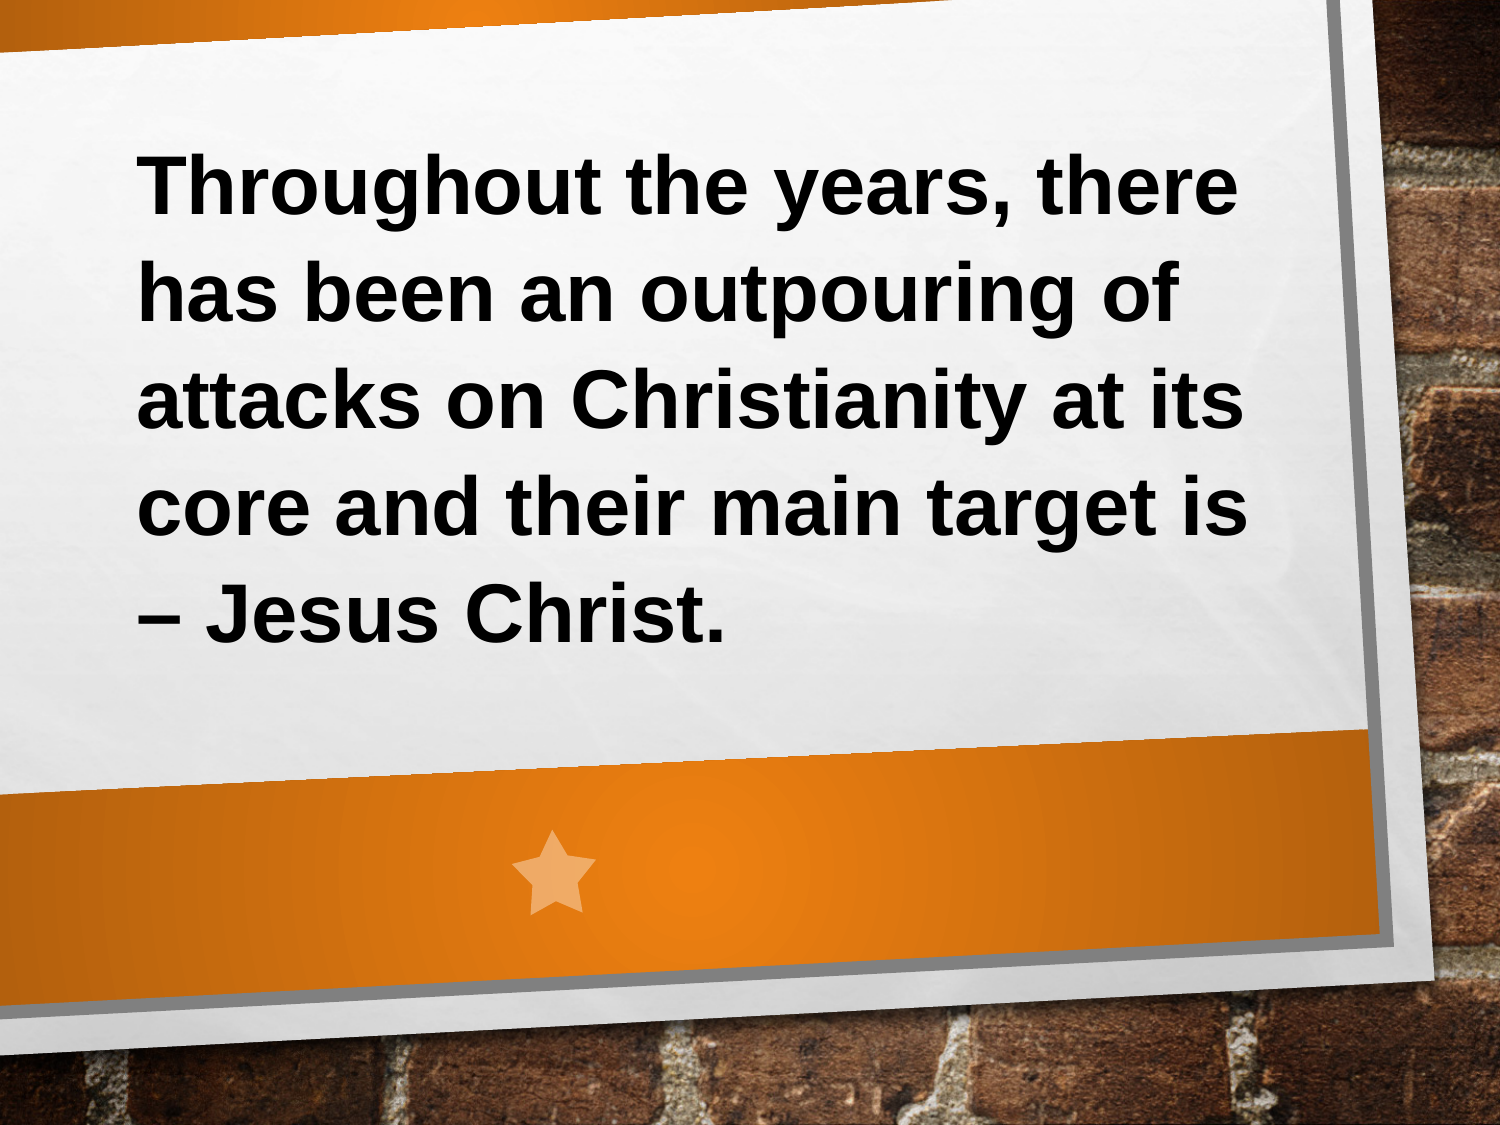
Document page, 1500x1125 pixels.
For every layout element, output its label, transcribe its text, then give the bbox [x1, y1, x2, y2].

picture [0, 0, 1500, 1125]
text_box Throughout the years, there has been an outpouring of attacks on Christianity at its core and their main target is – Jesus Christ. [121, 117, 1274, 667]
